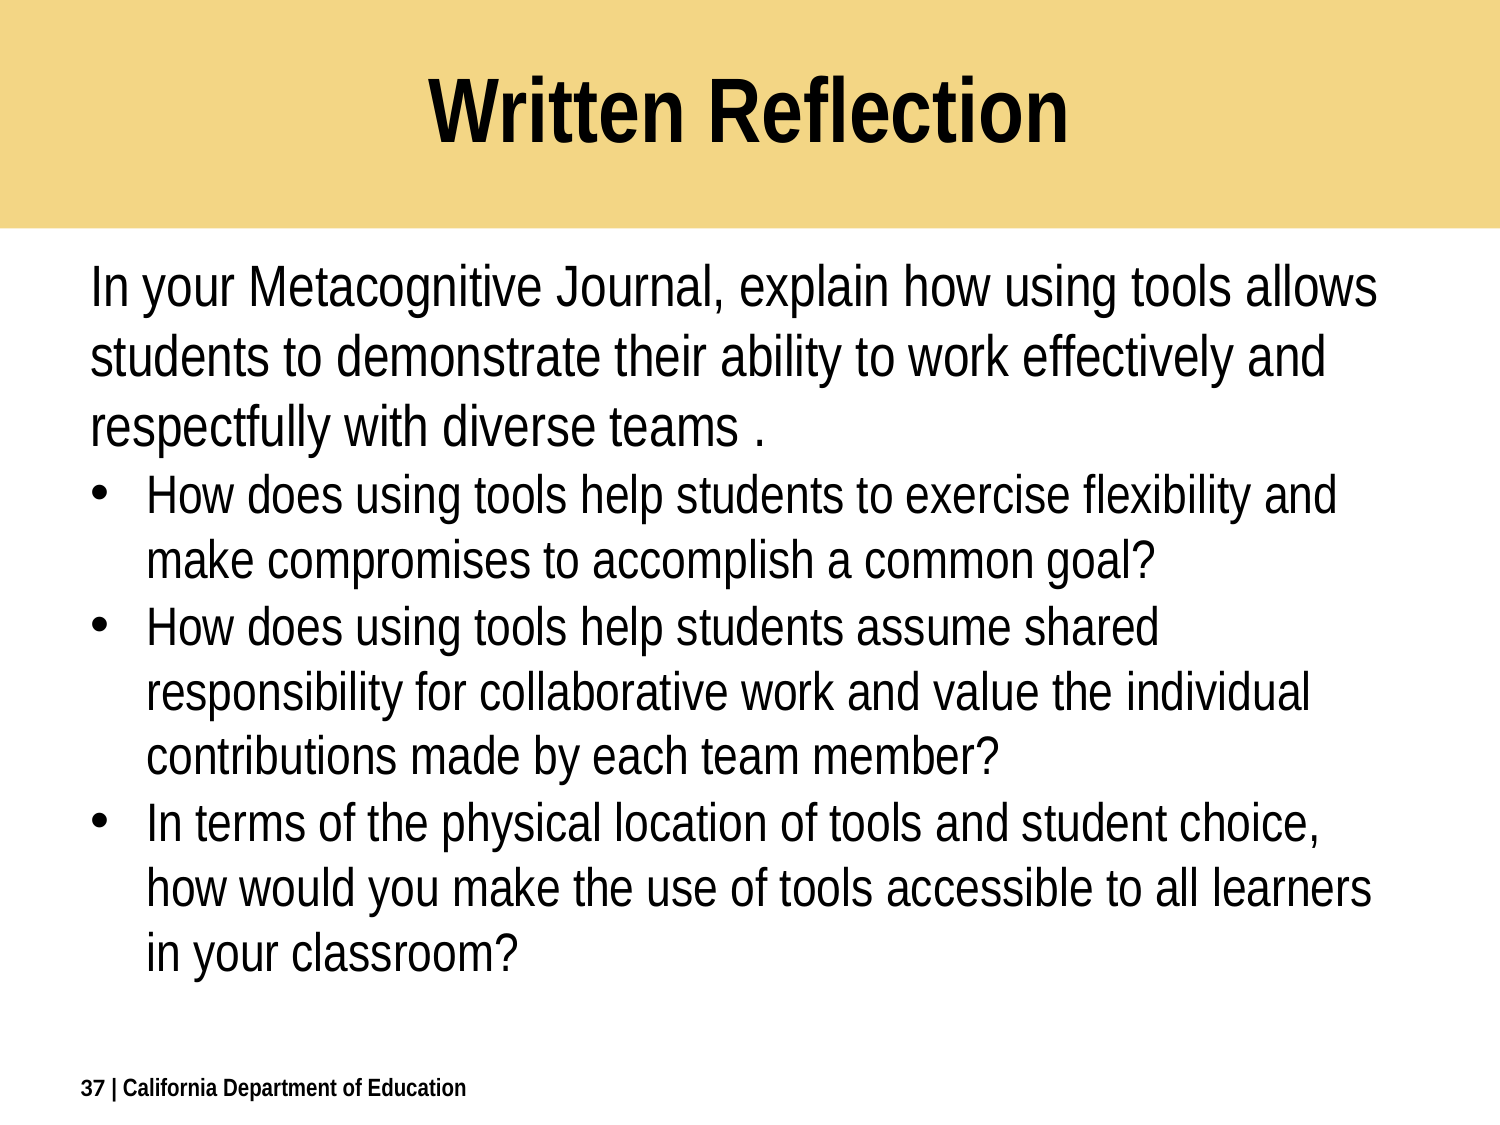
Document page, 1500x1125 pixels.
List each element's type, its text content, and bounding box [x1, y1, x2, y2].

footer | California Department of Education [121, 1064, 699, 1124]
title Written Reflection [75, 11, 1425, 200]
list In your Metacognitive Journal, explain how using tools allows students to demonstrate their ability to work effectively and respectfully with diverse teams . How does using tools help students to exercise flexibility and make compromises to accomplish a common goal? How does using tools help students assume shared responsibility for collaborative work and value the individual contributions made by each team member? In terms of the physical location of tools and student choice, how would you make the use of tools accessible to all learners in your classroom? [75, 240, 1425, 1065]
slide_number 37 [55, 1064, 121, 1124]
